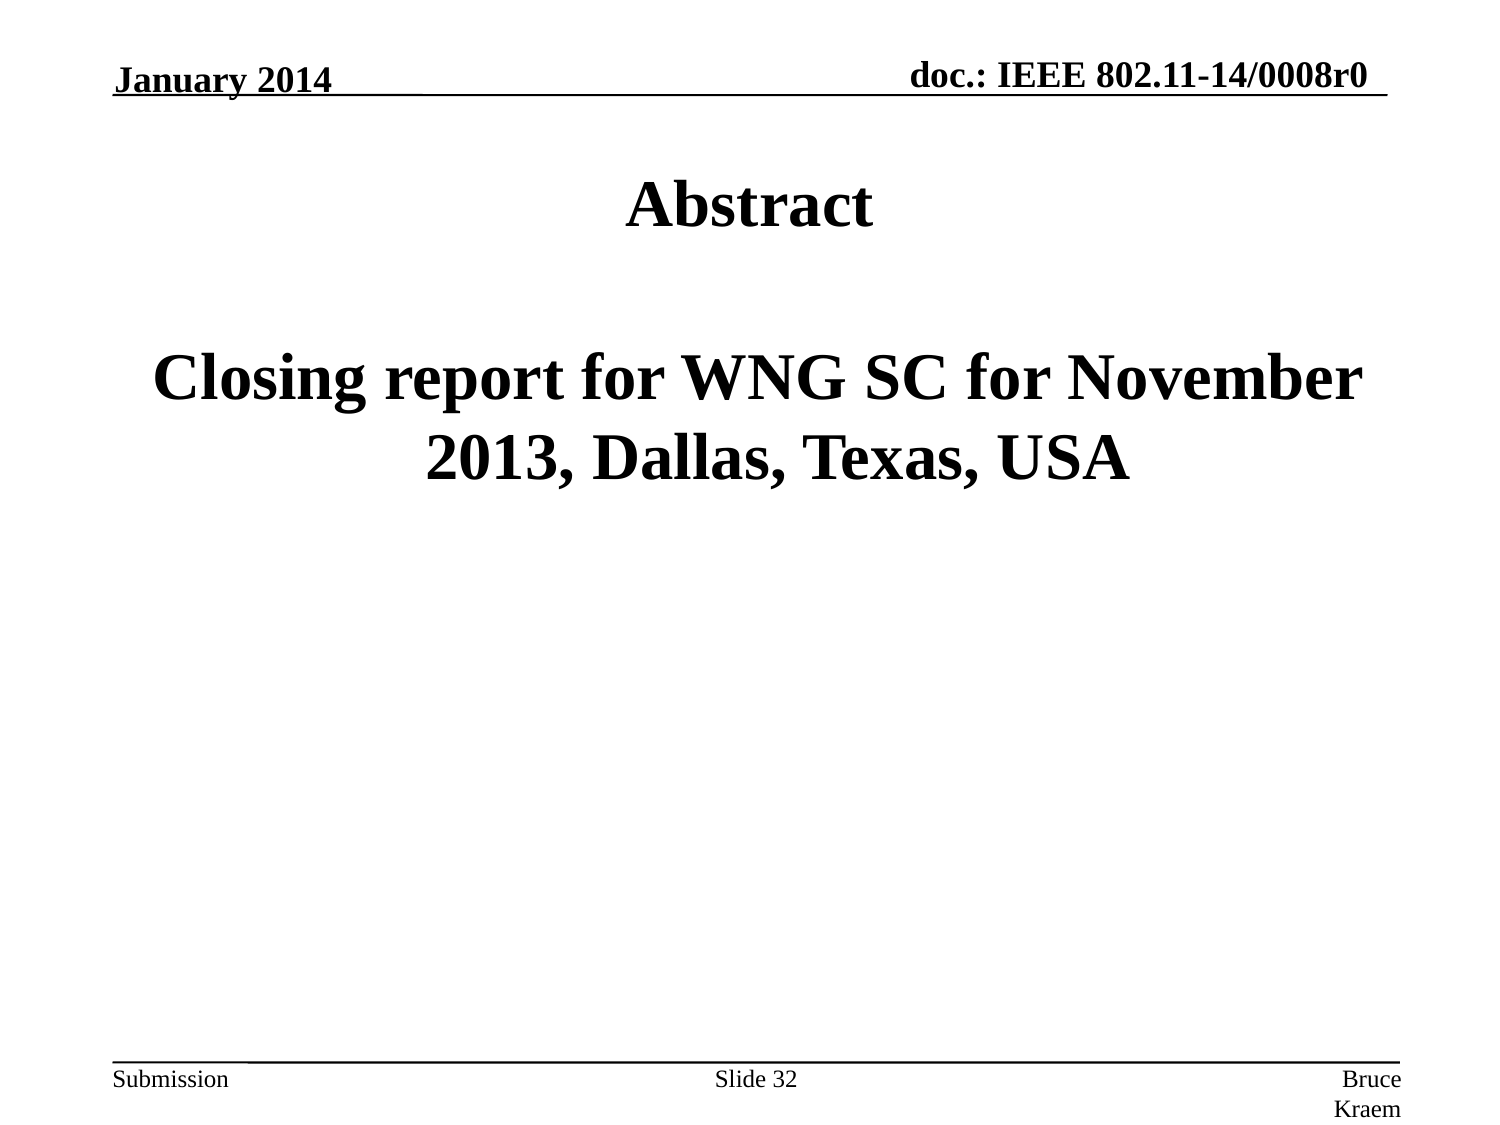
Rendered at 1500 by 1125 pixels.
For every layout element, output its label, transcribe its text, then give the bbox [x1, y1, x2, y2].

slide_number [114, 54, 335, 100]
footer Bruce Kraemer, Marvell [1325, 1062, 1402, 1093]
list Closing report for WNG SC for November 2013, Dallas, Texas, USA [112, 324, 1388, 1000]
title Abstract [112, 112, 1388, 288]
slide_number Slide 32 [712, 1062, 800, 1093]
